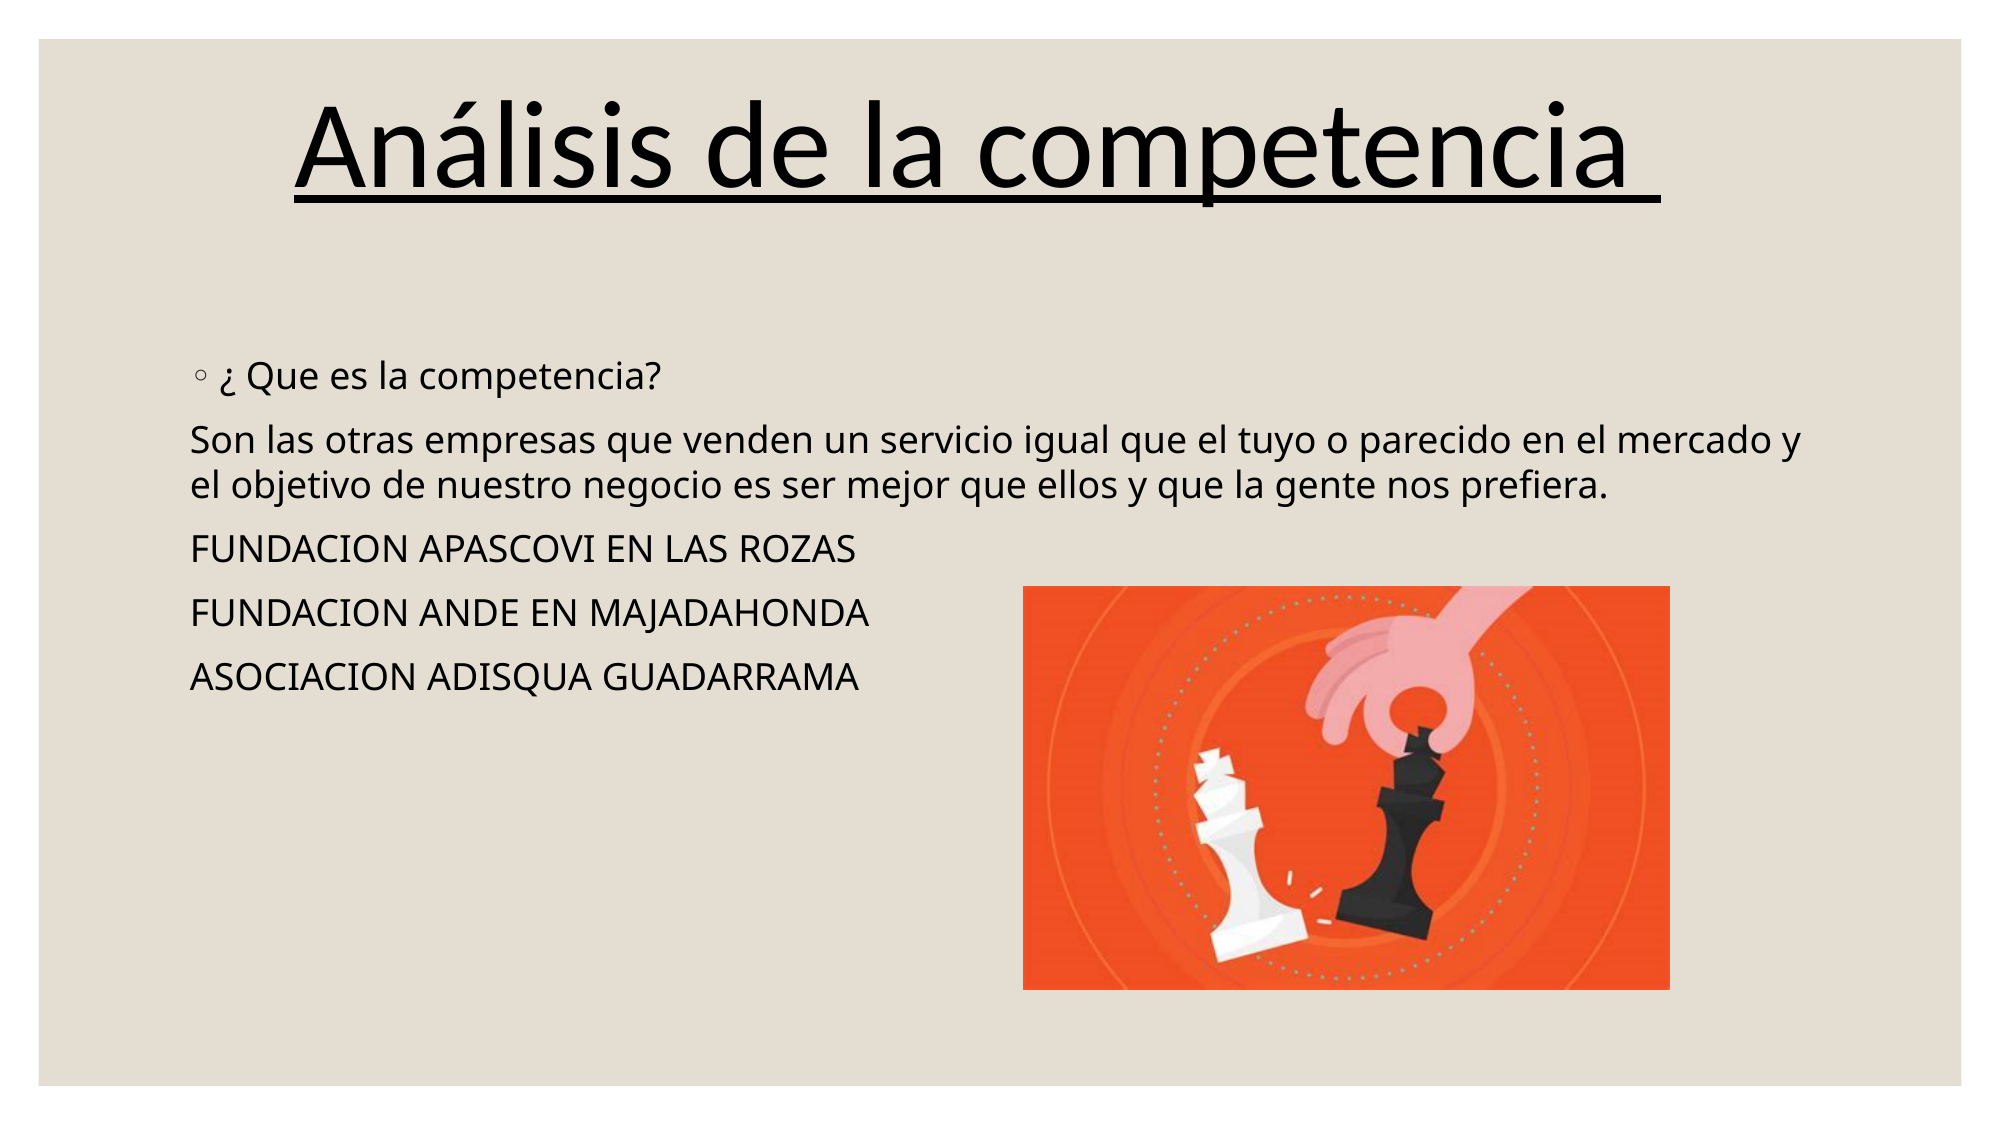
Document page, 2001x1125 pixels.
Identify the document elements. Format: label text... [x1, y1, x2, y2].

picture [1023, 585, 1670, 990]
list ¿ Que es la competencia? Son las otras empresas que venden un servicio igual que el tuyo o parecido en el mercado y el objetivo de nuestro negocio es ser mejor que ellos y que la gente nos prefiera. FUNDACION APASCOVI EN LAS ROZAS FUNDACION ANDE EN MAJADAHONDA ASOCIACION ADISQUA GUADARRAMA [174, 345, 1825, 990]
text_box Análisis de la competencia [279, 54, 1721, 222]
